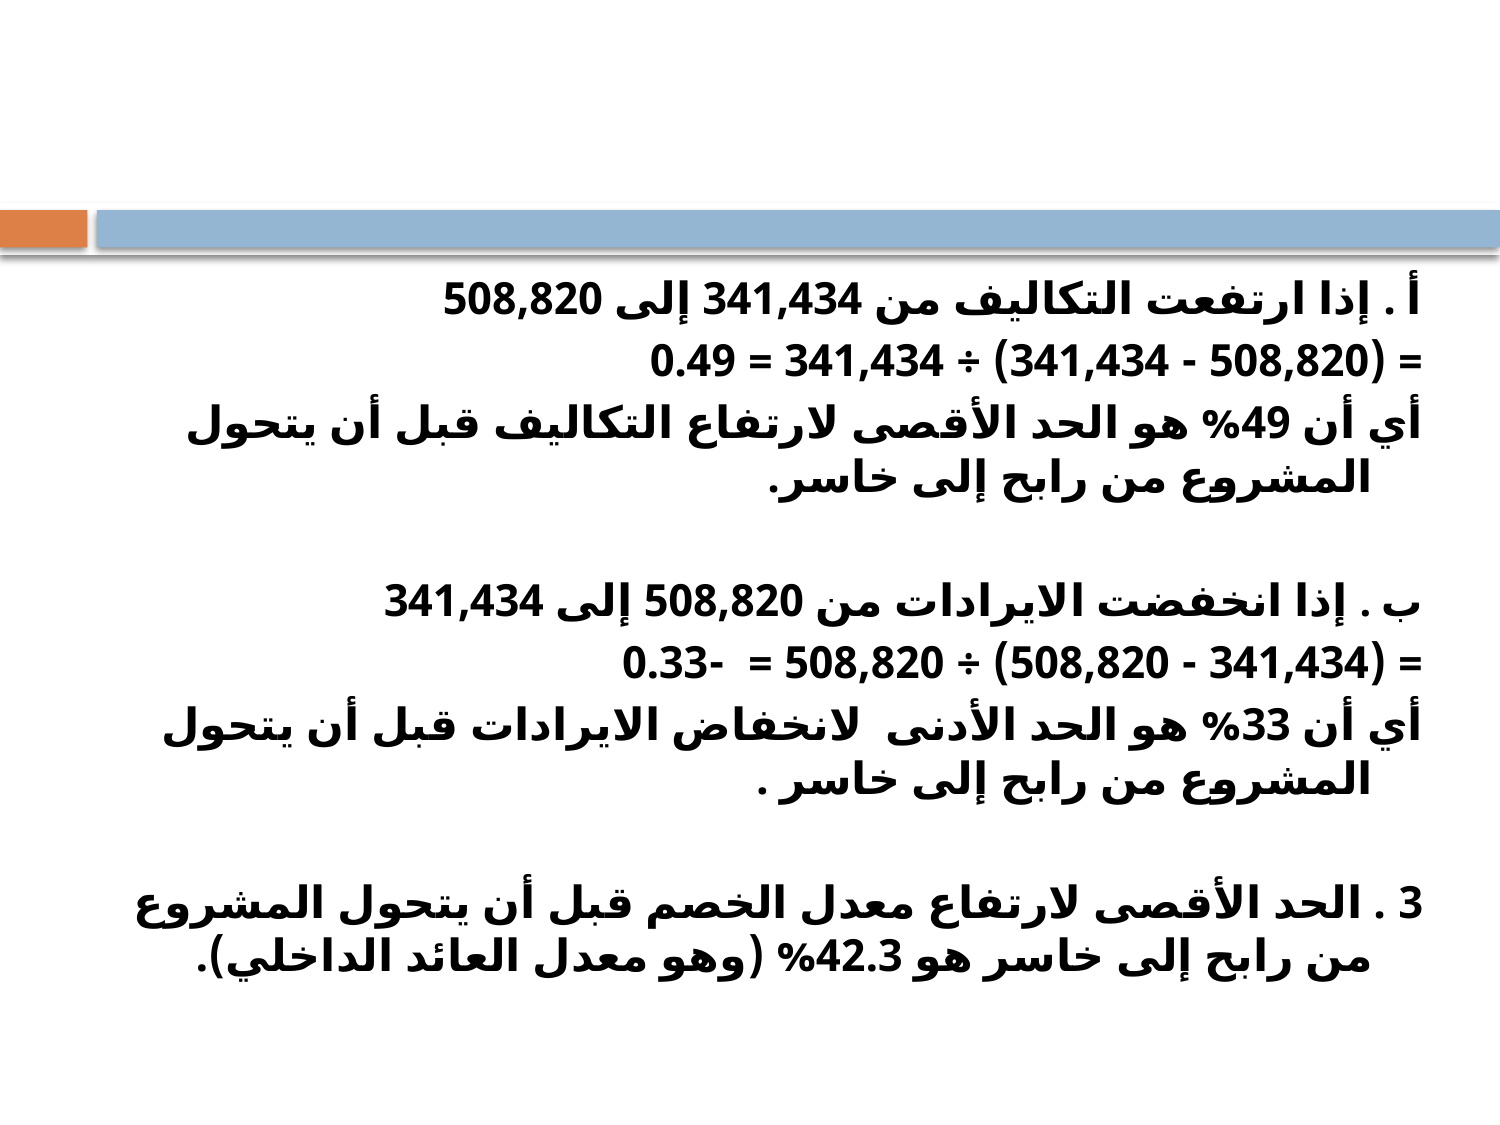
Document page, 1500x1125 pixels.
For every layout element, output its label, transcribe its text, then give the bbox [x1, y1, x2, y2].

list أ . إذا ارتفعت التكاليف من 341,434 إلى 508,820 = (508,820 - 341,434) ÷ 341,434 = 0.49 أي أن 49% هو الحد الأقصى لارتفاع التكاليف قبل أن يتحول المشروع من رابح إلى خاسر. ب . إذا انخفضت الايرادات من 508,820 إلى 341,434 = (341,434 - 508,820) ÷ 508,820 = -0.33 أي أن 33% هو الحد الأدنى لانخفاض الايرادات قبل أن يتحول المشروع من رابح إلى خاسر . 3 . الحد الأقصى لارتفاع معدل الخصم قبل أن يتحول المشروع من رابح إلى خاسر هو 42.3% (وهو معدل العائد الداخلي). [100, 262, 1438, 1000]
